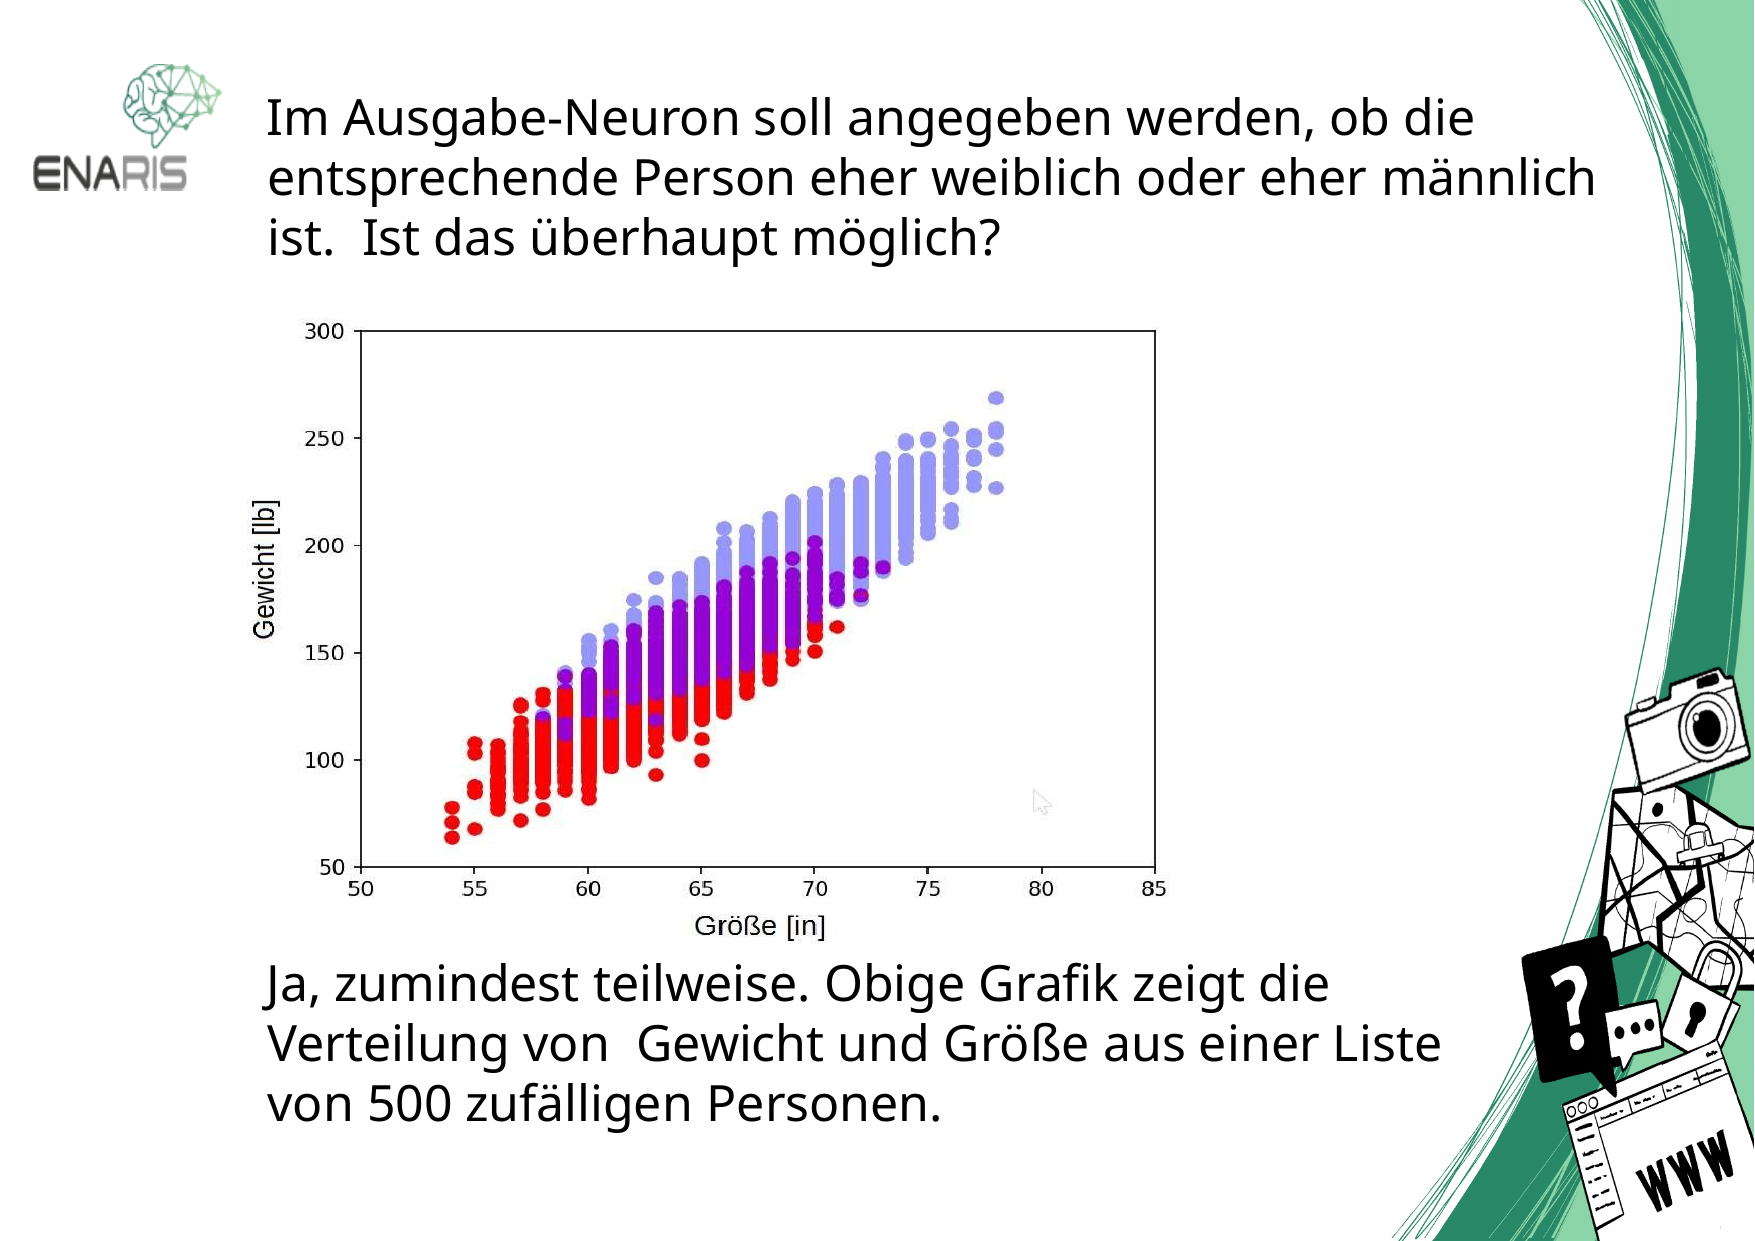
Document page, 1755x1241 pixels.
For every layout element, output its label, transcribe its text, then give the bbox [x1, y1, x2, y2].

picture [33, 64, 223, 191]
picture [239, 0, 1754, 1241]
text_box Ja, zumindest teilweise. Obige Grafik zeigt die Verteilung von Gewicht und Größe aus einer Liste von 500 zufälligen Personen. [264, 948, 1452, 1131]
title Im Ausgabe-Neuron soll angegeben werden, ob die entsprechende Person eher weiblich oder eher männlich ist. Ist das überhaupt möglich? [264, 70, 1602, 280]
